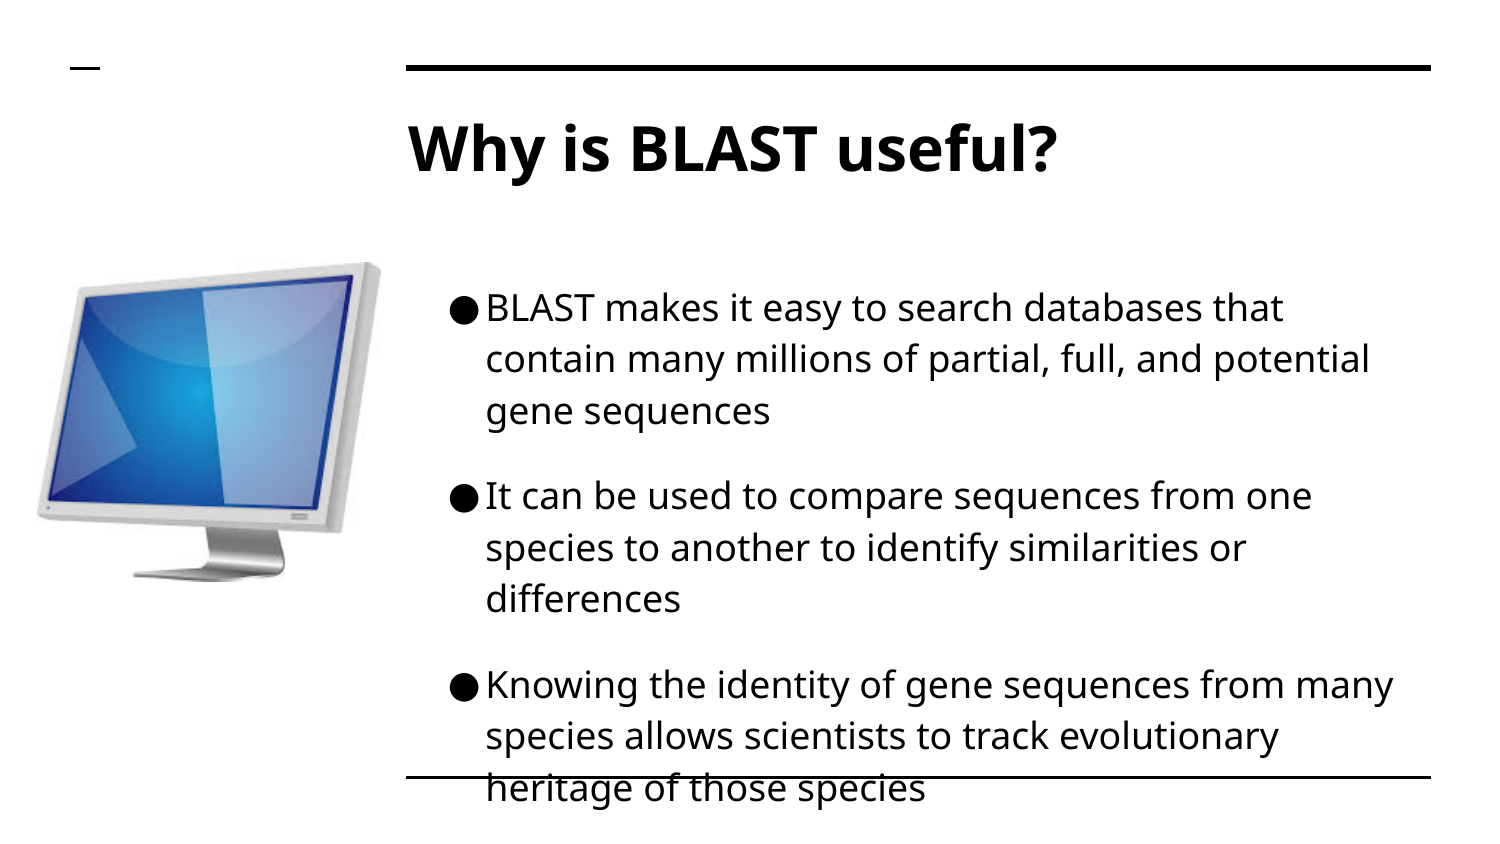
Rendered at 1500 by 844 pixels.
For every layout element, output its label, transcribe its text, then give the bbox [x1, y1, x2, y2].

list BLAST makes it easy to search databases that contain many millions of partial, full, and potential gene sequences It can be used to compare sequences from one species to another to identify similarities or differences Knowing the identity of gene sequences from many species allows scientists to track evolutionary heritage of those species [395, 261, 1433, 755]
title Why is BLAST useful? [393, 94, 1431, 199]
picture [36, 262, 382, 582]
